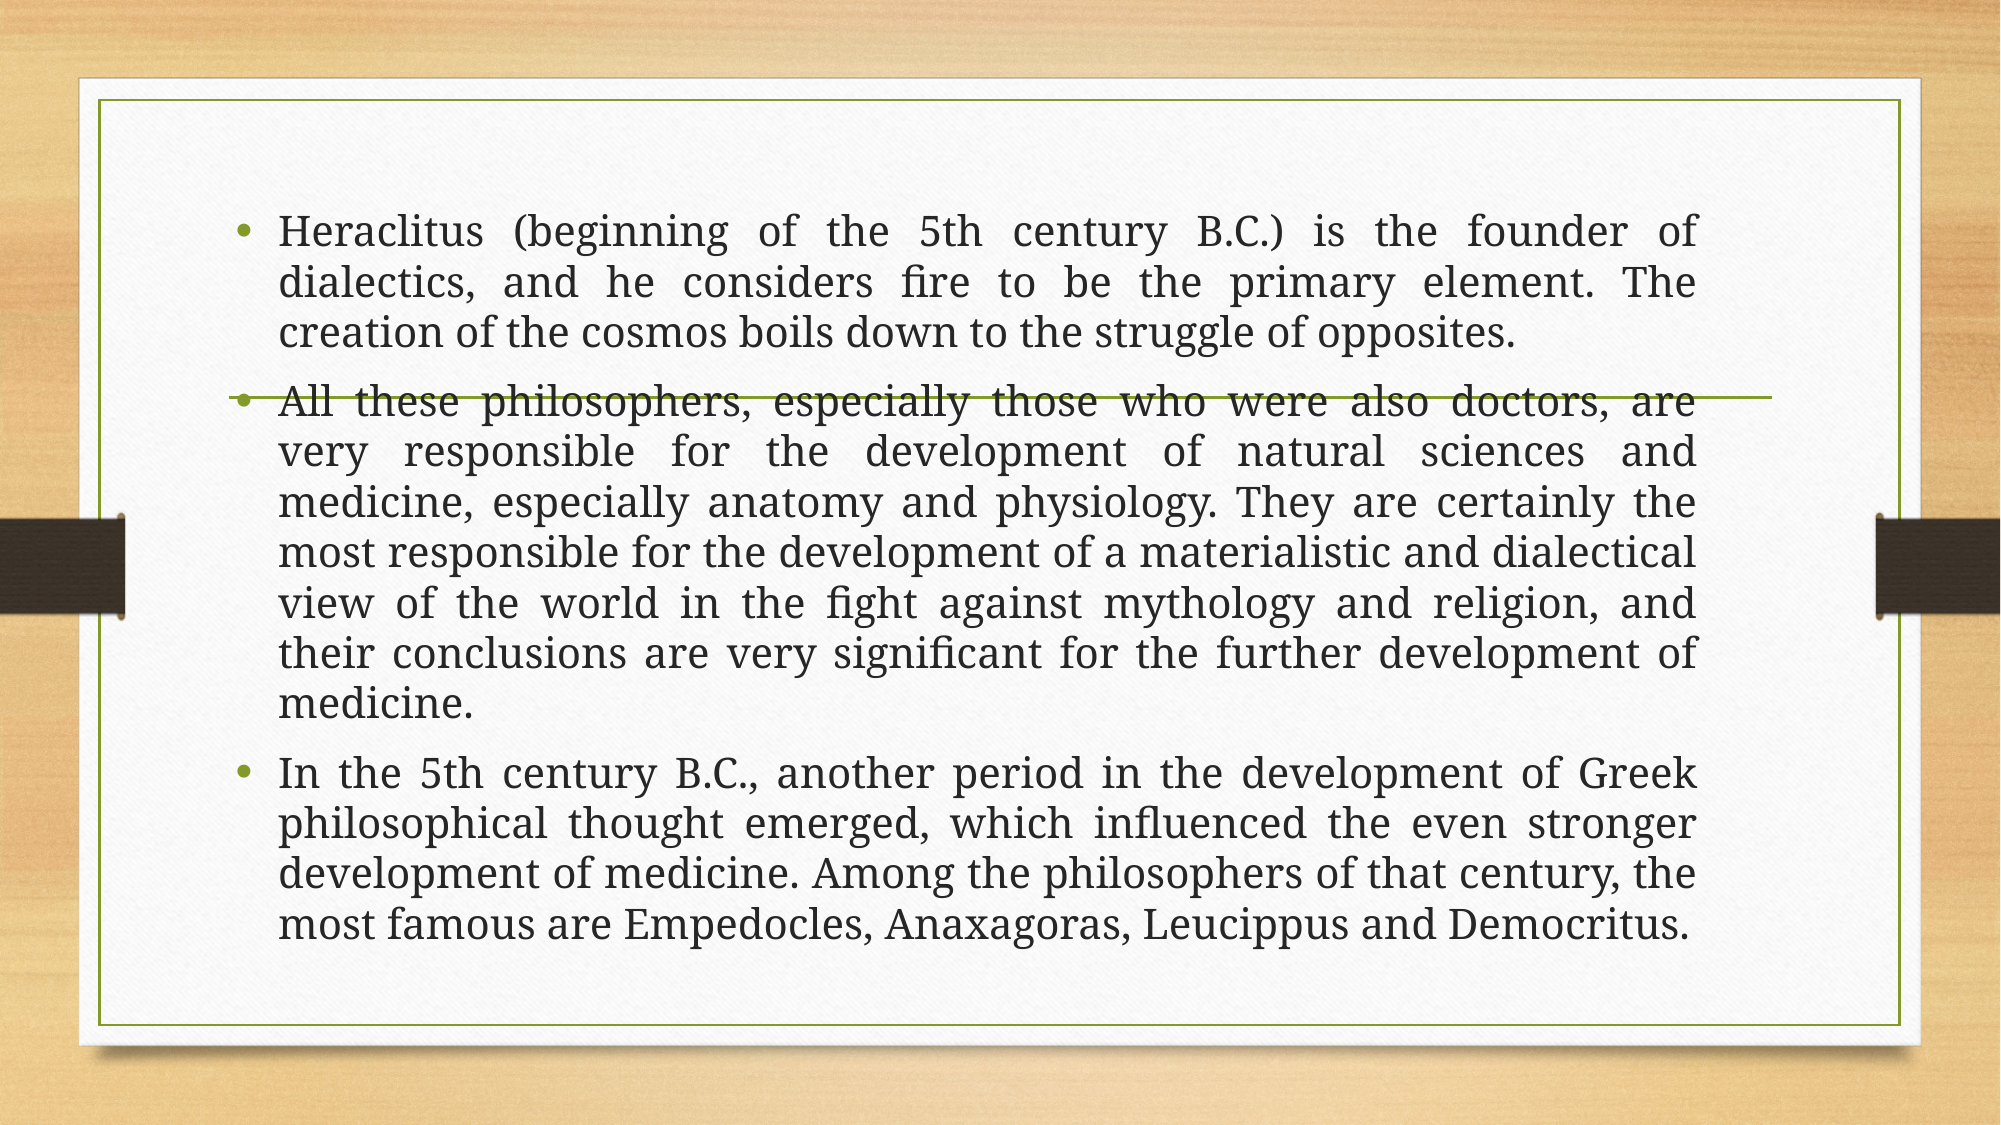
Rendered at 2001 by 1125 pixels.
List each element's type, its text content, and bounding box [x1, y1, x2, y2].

picture [0, 0, 2001, 1125]
list Heraclitus (beginning of the 5th century B.C.) is the founder of dialectics, and he considers fire to be the primary element. The creation of the cosmos boils down to the struggle of opposites. All these philosophers, especially those who were also doctors, are very responsible for the development of natural sciences and medicine, especially anatomy and physiology. They are certainly the most responsible for the development of a materialistic and dialectical view of the world in the fight against mythology and religion, and their conclusions are very significant for the further development of medicine. In the 5th century B.C., another period in the development of Greek philosophical thought emerged, which influenced the even stronger development of medicine. Among the philosophers of that century, the most famous are Empedocles, Anaxagoras, Leucippus and Democritus. [220, 197, 1713, 982]
